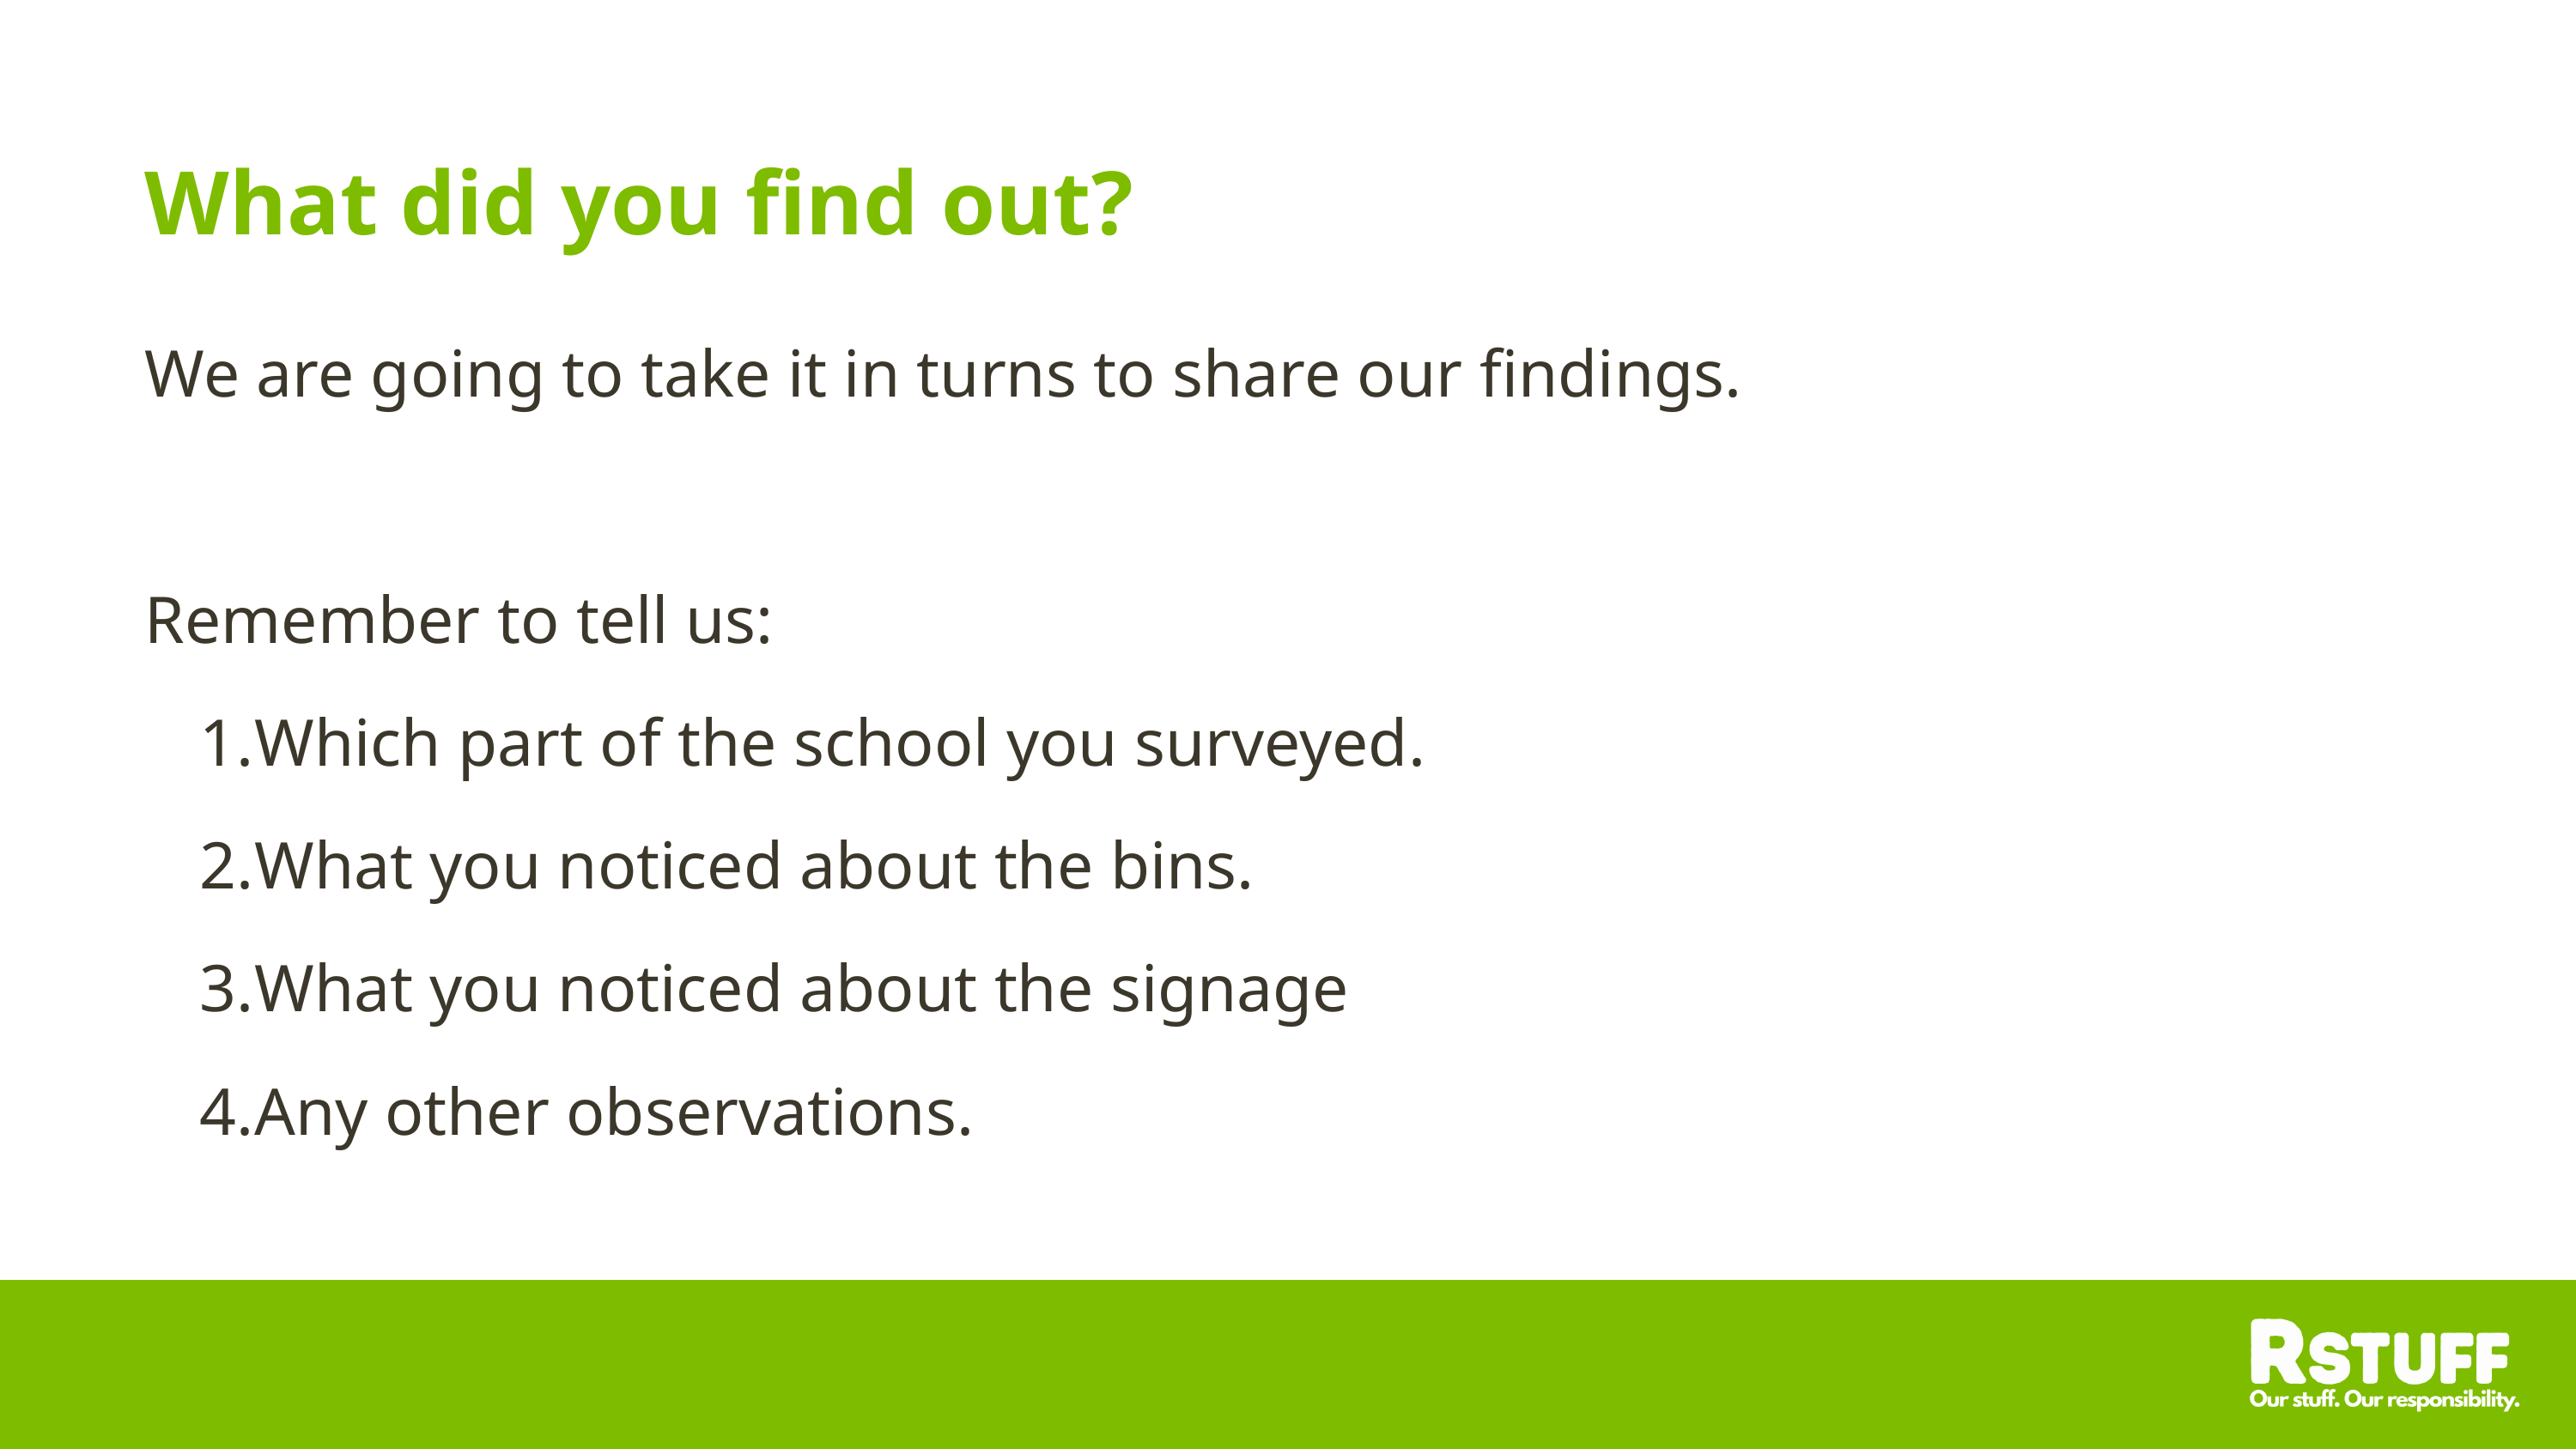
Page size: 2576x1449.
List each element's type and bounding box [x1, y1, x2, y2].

text_box [0, 1279, 2576, 1449]
text_box [144, 319, 2367, 1279]
text_box [144, 55, 2367, 317]
